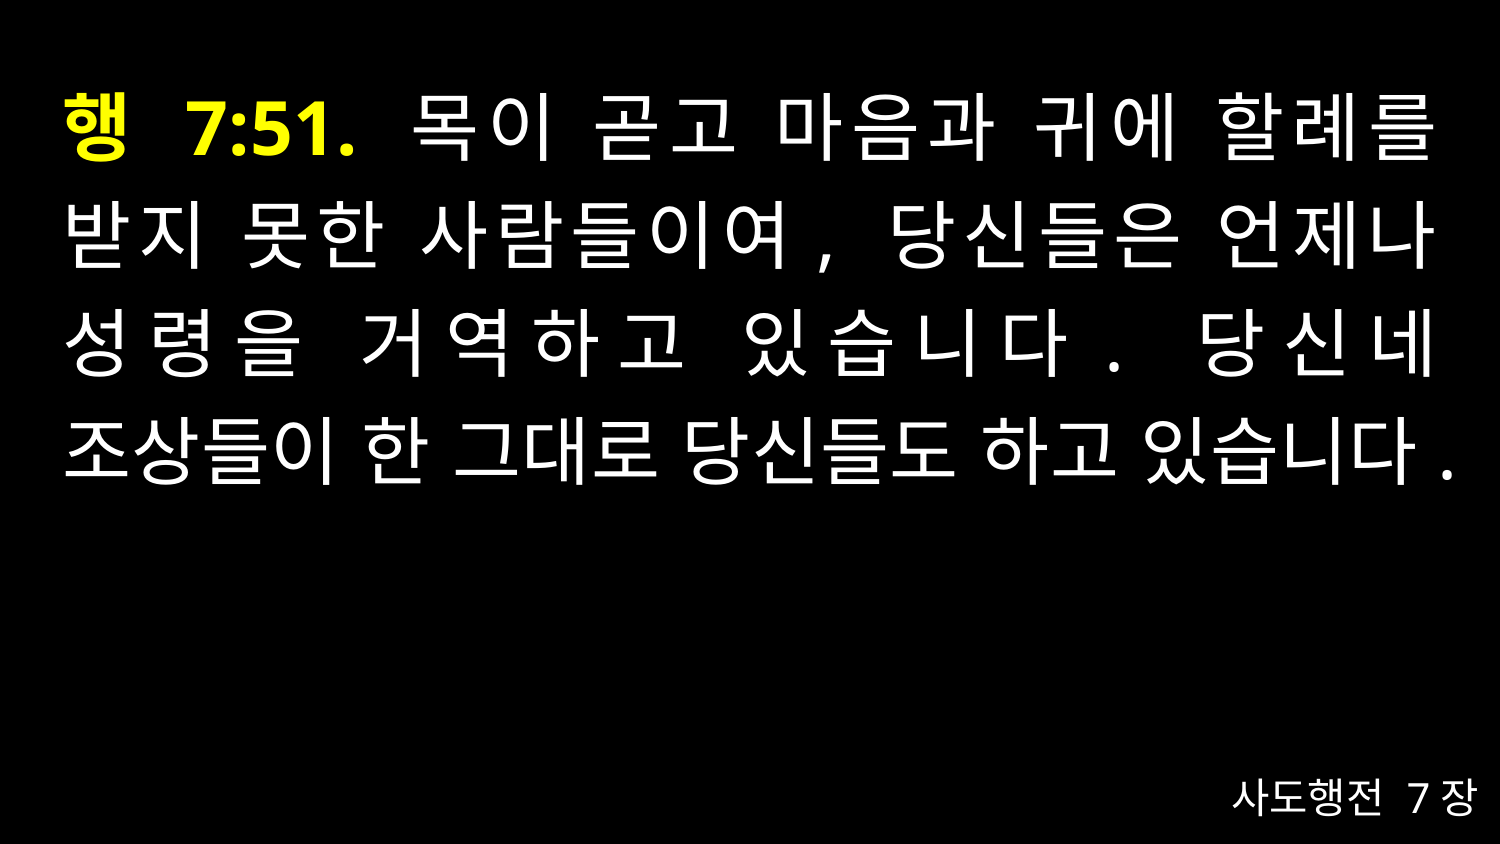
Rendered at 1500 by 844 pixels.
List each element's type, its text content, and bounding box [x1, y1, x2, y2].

title 행 7:51. 목이 곧고 마음과 귀에 할례를 받지 못한 사람들이여, 당신들은 언제나 성령을 거역하고 있습니다. 당신네 조상들이 한 그대로 당신들도 하고 있습니다. [0, 0, 1500, 844]
subtitle 사도행전 7장 [916, 770, 1500, 844]
